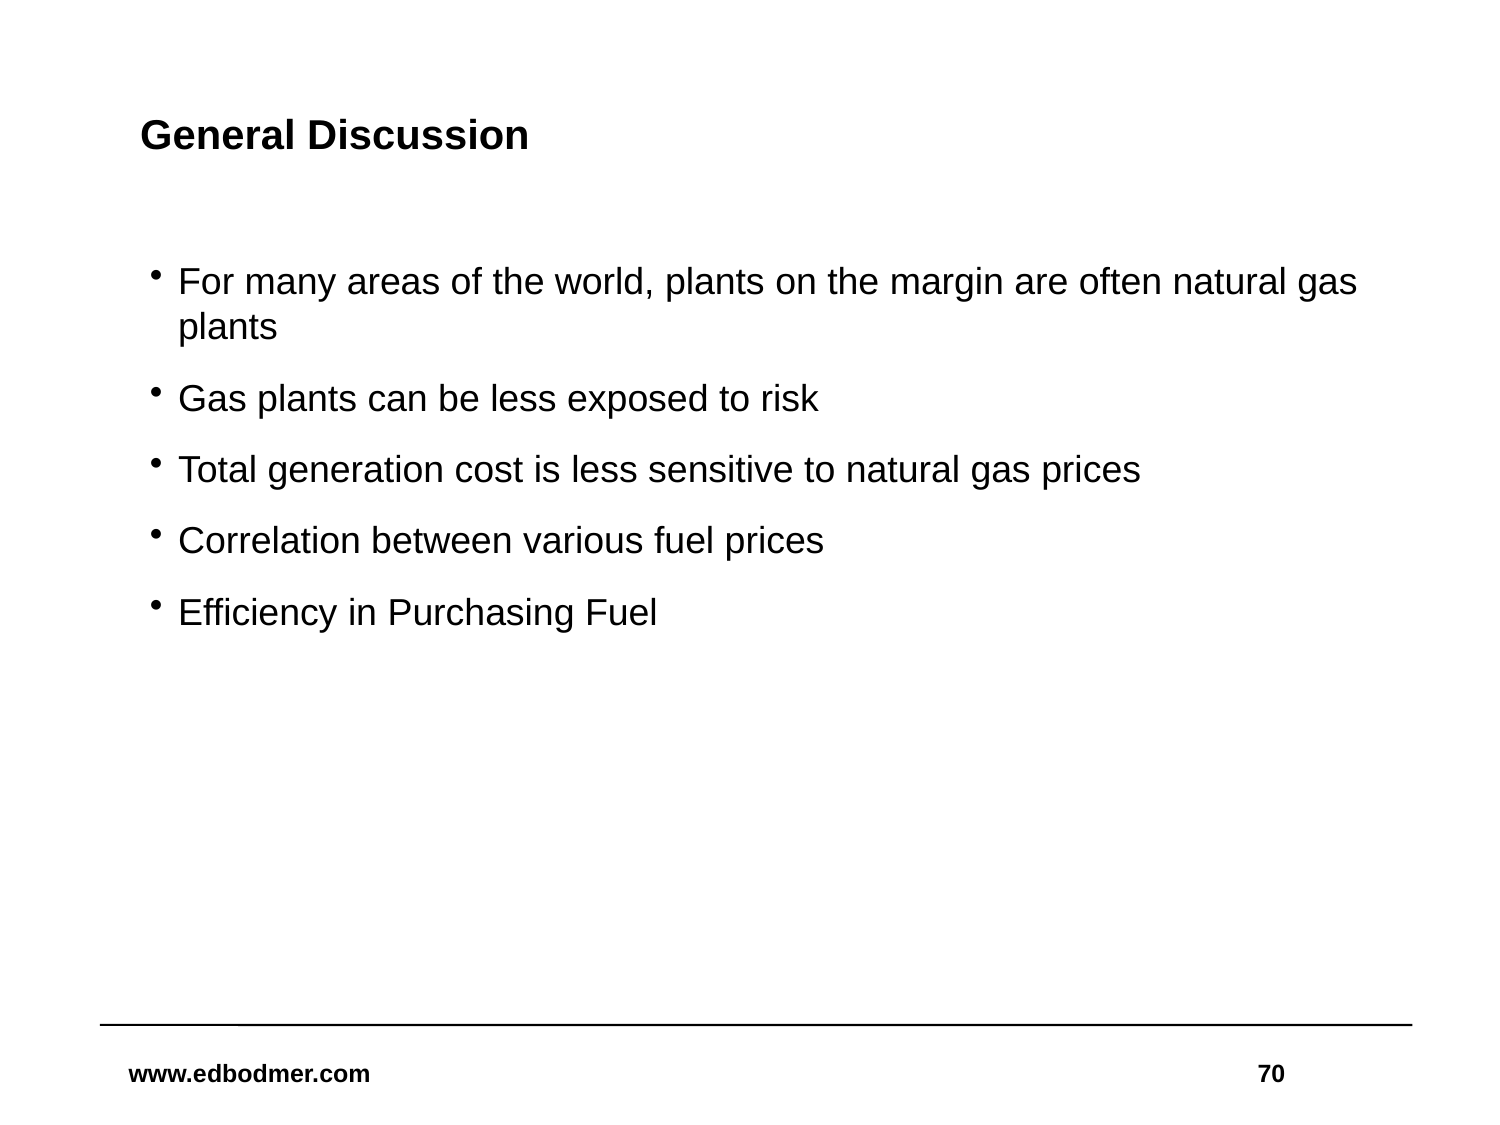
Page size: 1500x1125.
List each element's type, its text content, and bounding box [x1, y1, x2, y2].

list For many areas of the world, plants on the margin are often natural gas plants Gas plants can be less exposed to risk Total generation cost is less sensitive to natural gas prices Correlation between various fuel prices Efficiency in Purchasing Fuel [125, 249, 1375, 1000]
title General Discussion [125, 99, 1288, 225]
